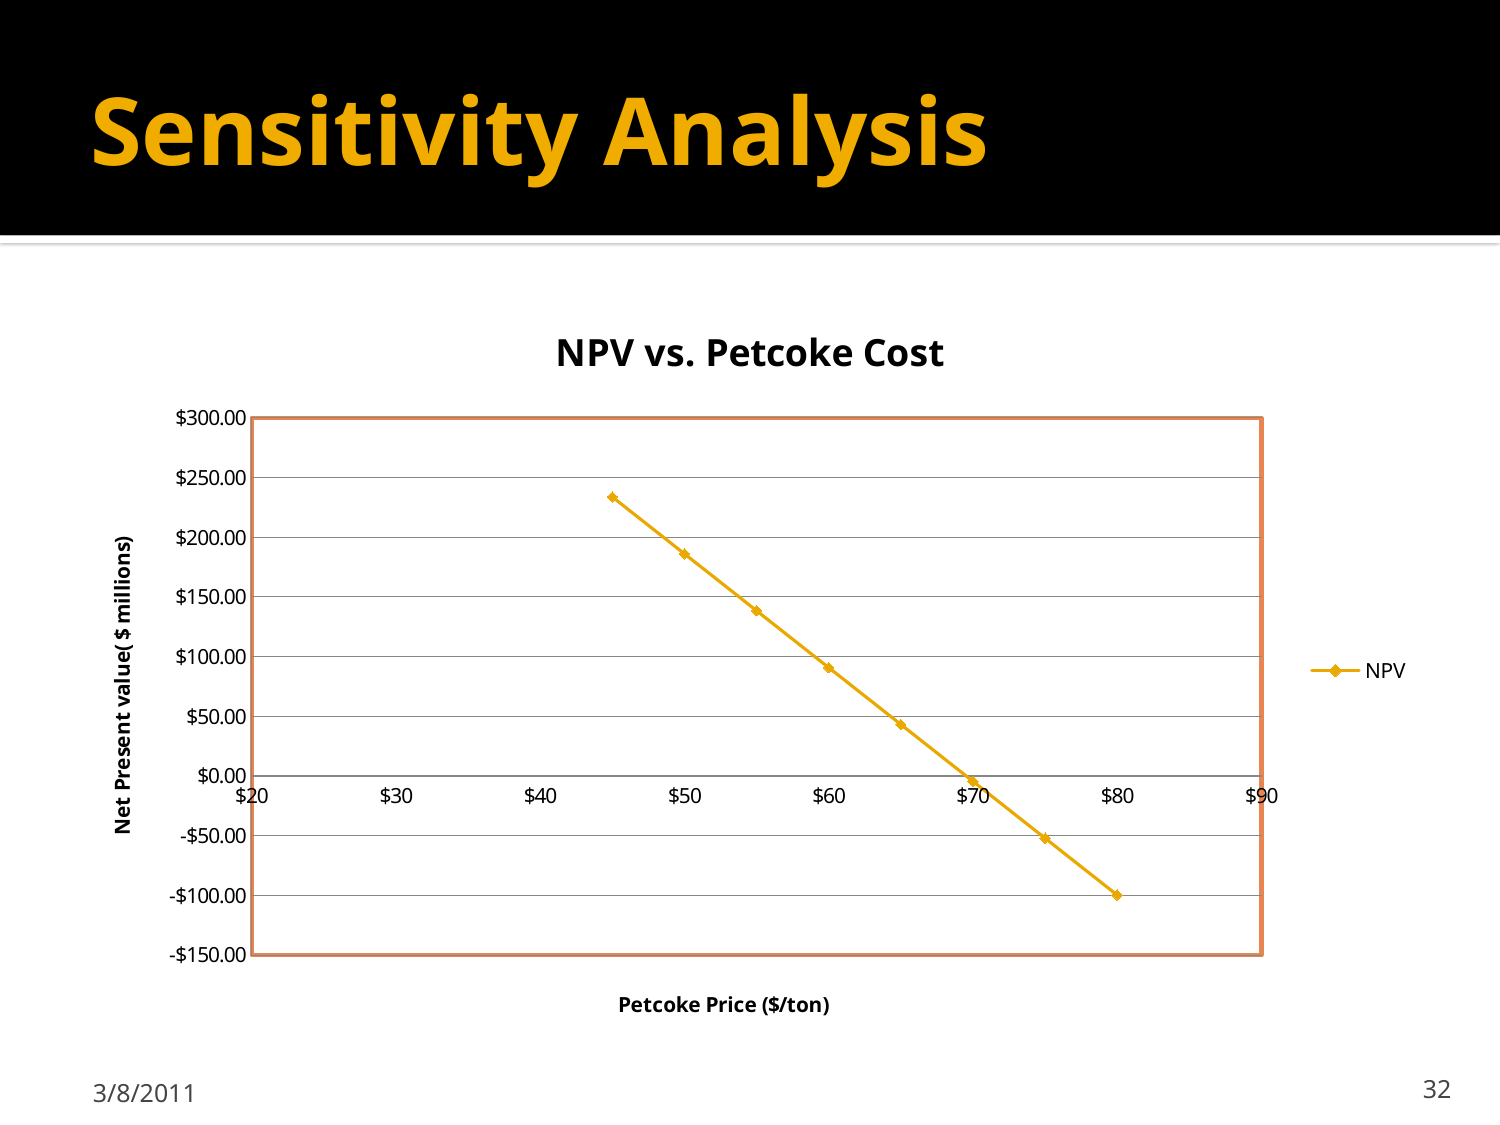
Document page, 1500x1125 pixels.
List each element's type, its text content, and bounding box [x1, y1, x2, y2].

slide_number 32 [1345, 1062, 1467, 1108]
chart [74, 291, 1425, 1050]
title Sensitivity Analysis [75, 25, 1425, 231]
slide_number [75, 1062, 425, 1108]
